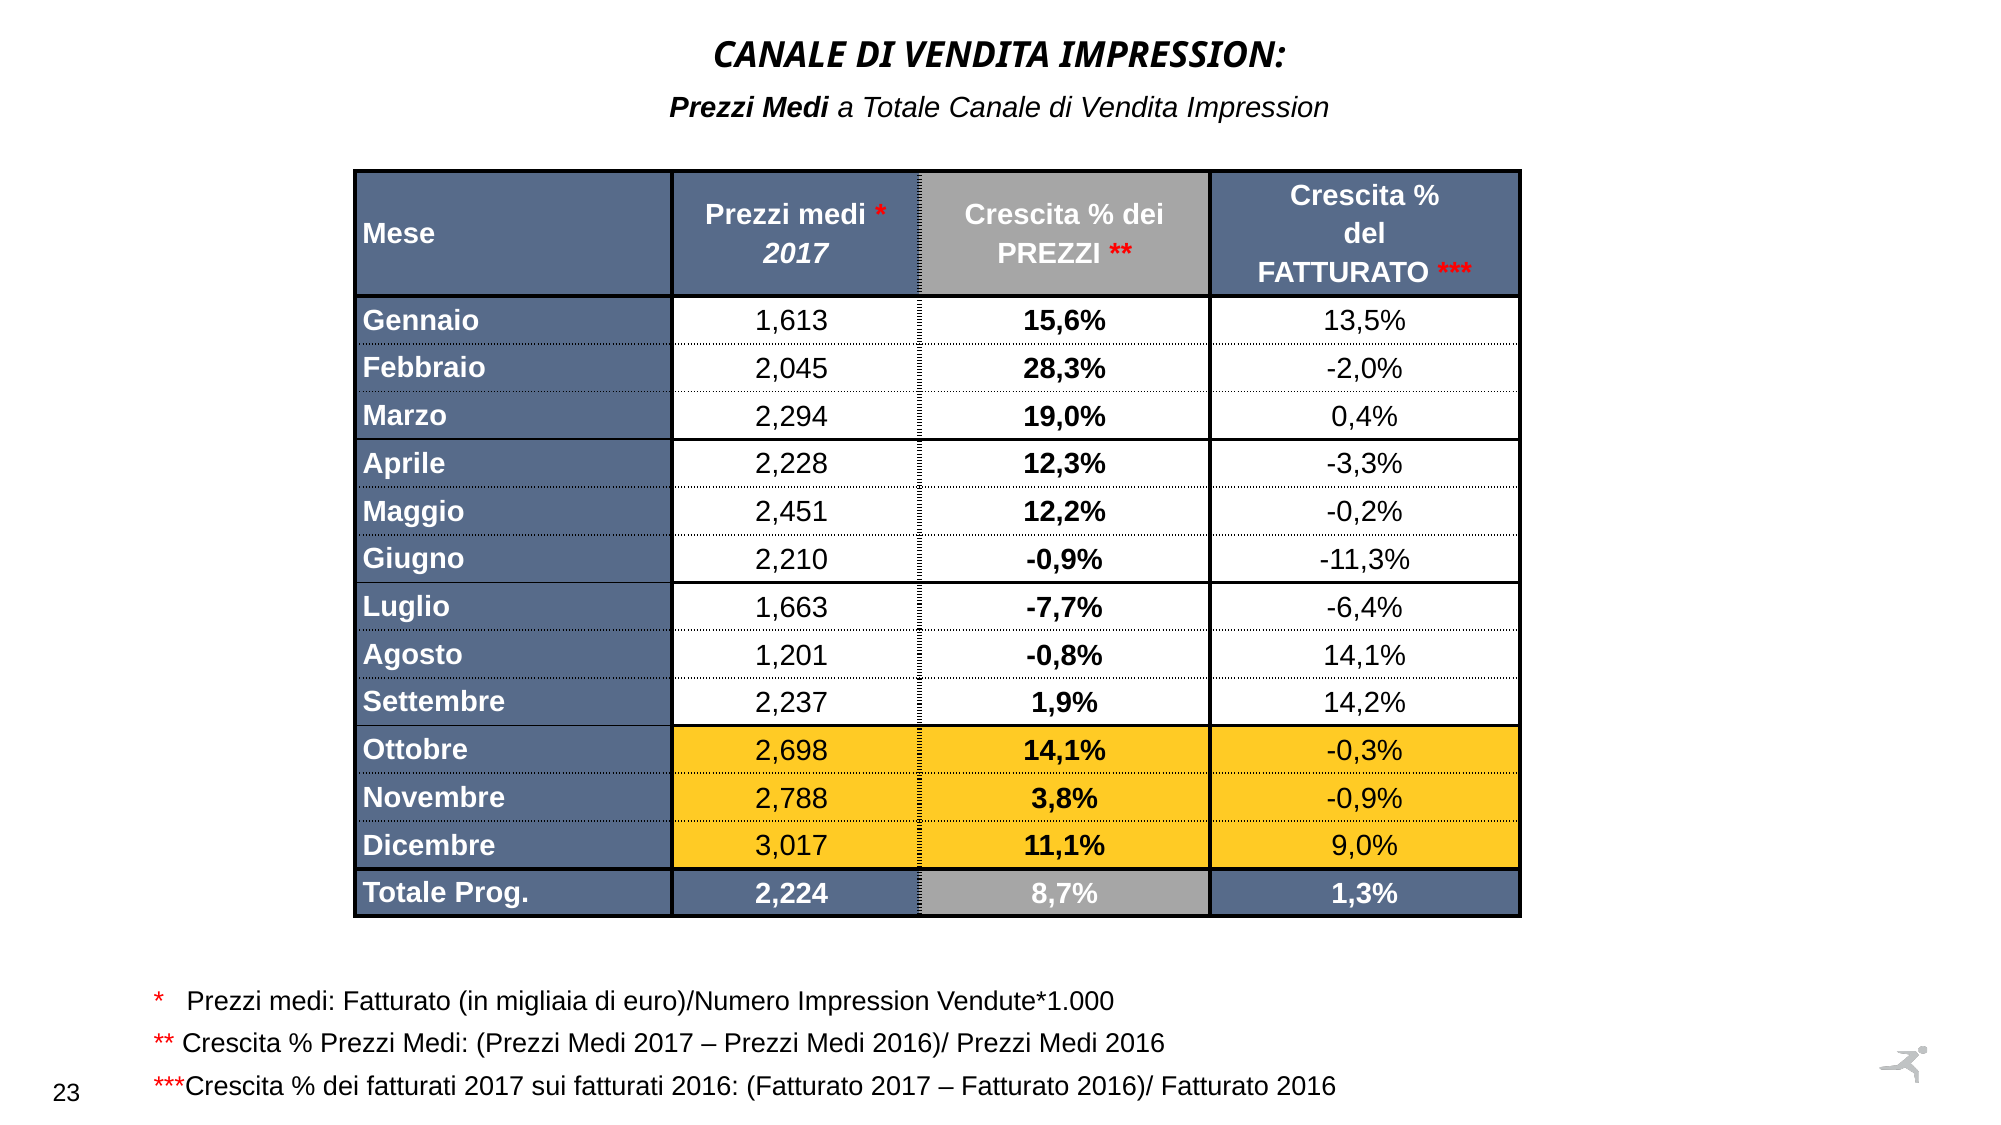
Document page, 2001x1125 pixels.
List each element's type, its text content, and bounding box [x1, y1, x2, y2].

table_cell 28,3% [919, 344, 1208, 392]
table_cell 8,7% [919, 871, 1208, 914]
table_cell 2,224 [674, 871, 919, 914]
table_cell 0,4% [1212, 392, 1518, 438]
table_cell 1,201 [674, 630, 919, 678]
table_cell Totale Prog. [357, 871, 670, 914]
table_cell -0,8% [919, 630, 1208, 678]
table_cell 12,2% [919, 487, 1208, 535]
table_cell Marzo [357, 392, 670, 438]
table_cell -6,4% [1212, 584, 1518, 630]
slide_number 23 [0, 1061, 96, 1122]
table_cell Febbraio [357, 344, 670, 392]
table_cell 14,1% [1212, 630, 1518, 678]
table_cell Settembre [357, 678, 670, 725]
table_cell 1,613 [674, 298, 919, 344]
table_cell -11,3% [1212, 535, 1518, 581]
table_cell 2,045 [674, 344, 919, 392]
table_cell Giugno [357, 535, 670, 582]
table_header Mese [357, 173, 670, 294]
table_cell -2,0% [1212, 344, 1518, 392]
table_cell 3,017 [674, 821, 919, 867]
table_cell 2,788 [674, 773, 919, 821]
table_cell 14,1% [919, 727, 1208, 773]
table_header Prezzi medi * 2017 [674, 173, 919, 294]
table_cell 13,5% [1212, 298, 1518, 344]
table_header Crescita % dei PREZZI ** [919, 173, 1208, 294]
table_cell 2,237 [674, 678, 919, 724]
table_cell -0,3% [1212, 727, 1518, 773]
table_cell 14,2% [1212, 678, 1518, 724]
table_cell Gennaio [357, 298, 670, 344]
table_cell 11,1% [919, 821, 1208, 867]
table_cell 1,663 [674, 584, 919, 630]
text_box CANALE DI VENDITA IMPRESSION: Prezzi Medi a Totale Canale di Vendita Impression [314, 23, 1686, 134]
table_cell 2,294 [674, 392, 919, 438]
table_cell 15,6% [919, 298, 1208, 344]
table_cell -3,3% [1212, 441, 1518, 487]
table_cell -0,2% [1212, 487, 1518, 535]
table_cell 9,0% [1212, 821, 1518, 867]
table_cell -0,9% [1212, 773, 1518, 821]
text_box * Prezzi medi: Fatturato (in migliaia di euro)/Numero Impression Vendute*1.000 ** Crescita % Prezzi Medi: (Prezzi Medi 2017 – Prezzi Medi 2016)/ Prezzi Medi 2016 ***Crescita % dei fatturati 2017 sui fatturati 2016: (Fatturato 2017 – Fatturato 2016)/ Fatturato 2016 [138, 975, 1351, 1108]
table_header Crescita % del FATTURATO *** [1212, 173, 1518, 294]
table_cell Aprile [357, 440, 670, 487]
table_cell 2,698 [674, 727, 919, 773]
table_cell Maggio [357, 487, 670, 535]
table_cell Ottobre [357, 726, 670, 773]
table_cell Agosto [357, 630, 670, 678]
table_cell 19,0% [919, 392, 1208, 438]
table_cell 2,451 [674, 487, 919, 535]
table_cell 2,228 [674, 441, 919, 487]
table_cell 1,3% [1212, 871, 1518, 914]
table_cell 1,9% [919, 678, 1208, 724]
table_cell 2,210 [674, 535, 919, 581]
table_cell Luglio [357, 583, 670, 630]
table_cell 12,3% [919, 441, 1208, 487]
table_cell Novembre [357, 773, 670, 821]
table_cell -7,7% [919, 584, 1208, 630]
table_cell Dicembre [357, 821, 670, 867]
table_cell -0,9% [919, 535, 1208, 581]
table_cell 3,8% [919, 773, 1208, 821]
